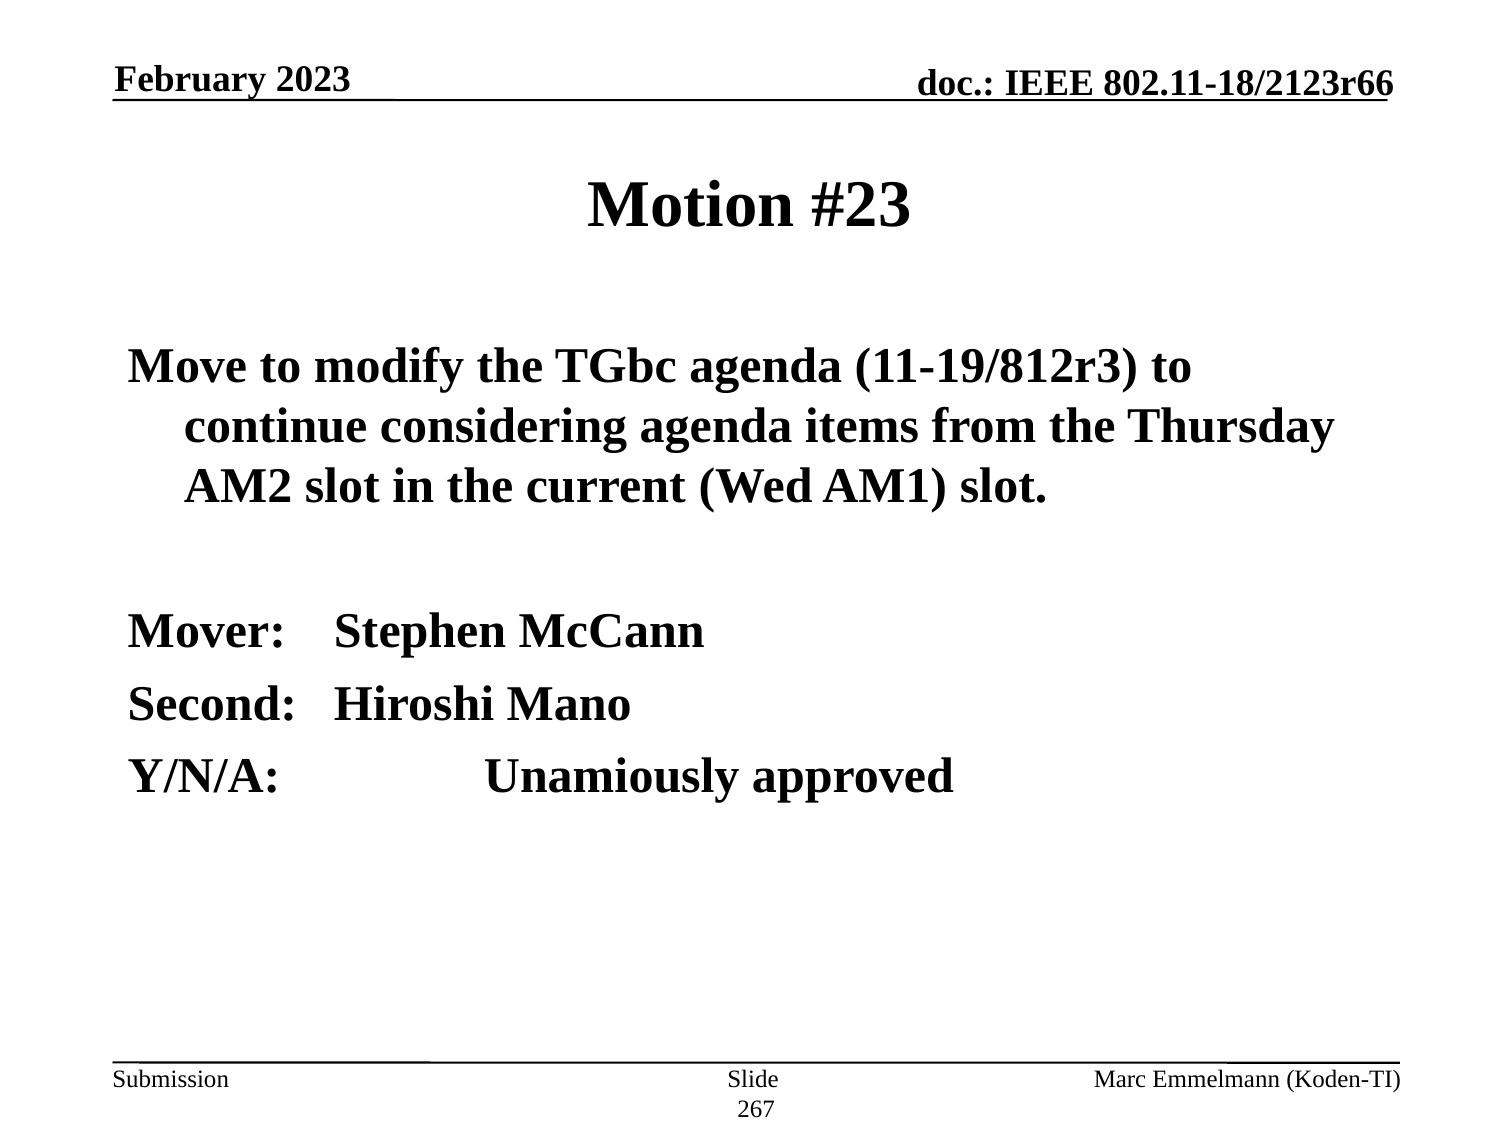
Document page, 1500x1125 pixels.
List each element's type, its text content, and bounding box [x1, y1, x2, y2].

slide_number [114, 54, 423, 100]
list Move to modify the TGbc agenda (11-19/812r3) to continue considering agenda items from the Thursday AM2 slot in the current (Wed AM1) slot. Mover: Stephen McCann Second: Hiroshi Mano Y/N/A: Unamiously approved [112, 324, 1388, 1000]
title Motion #23 [112, 112, 1388, 288]
slide_number Slide 267 [712, 1061, 800, 1123]
footer Marc Emmelmann (Koden-TI) [878, 1061, 1402, 1093]
